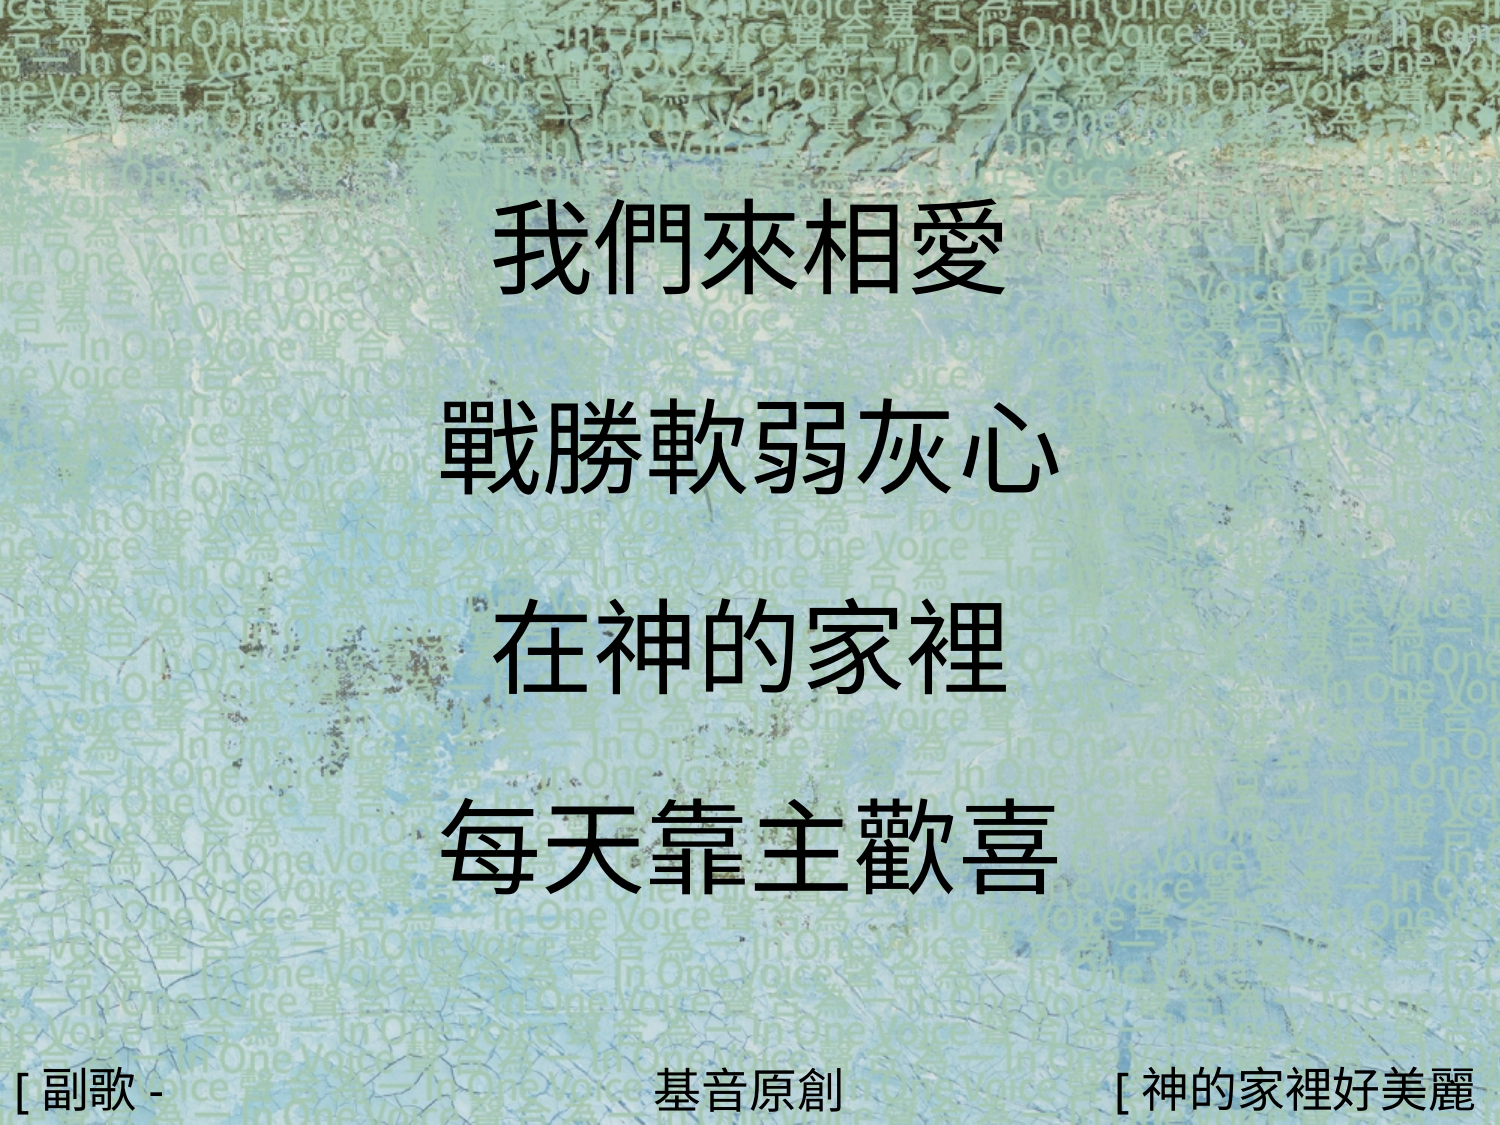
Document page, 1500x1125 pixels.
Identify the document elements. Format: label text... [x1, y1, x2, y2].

text_box 我們來相愛 戰勝軟弱灰心 在神的家裡 每天靠主歡喜 [0, 174, 1500, 947]
text_box 基音原創 [0, 1053, 1500, 1125]
